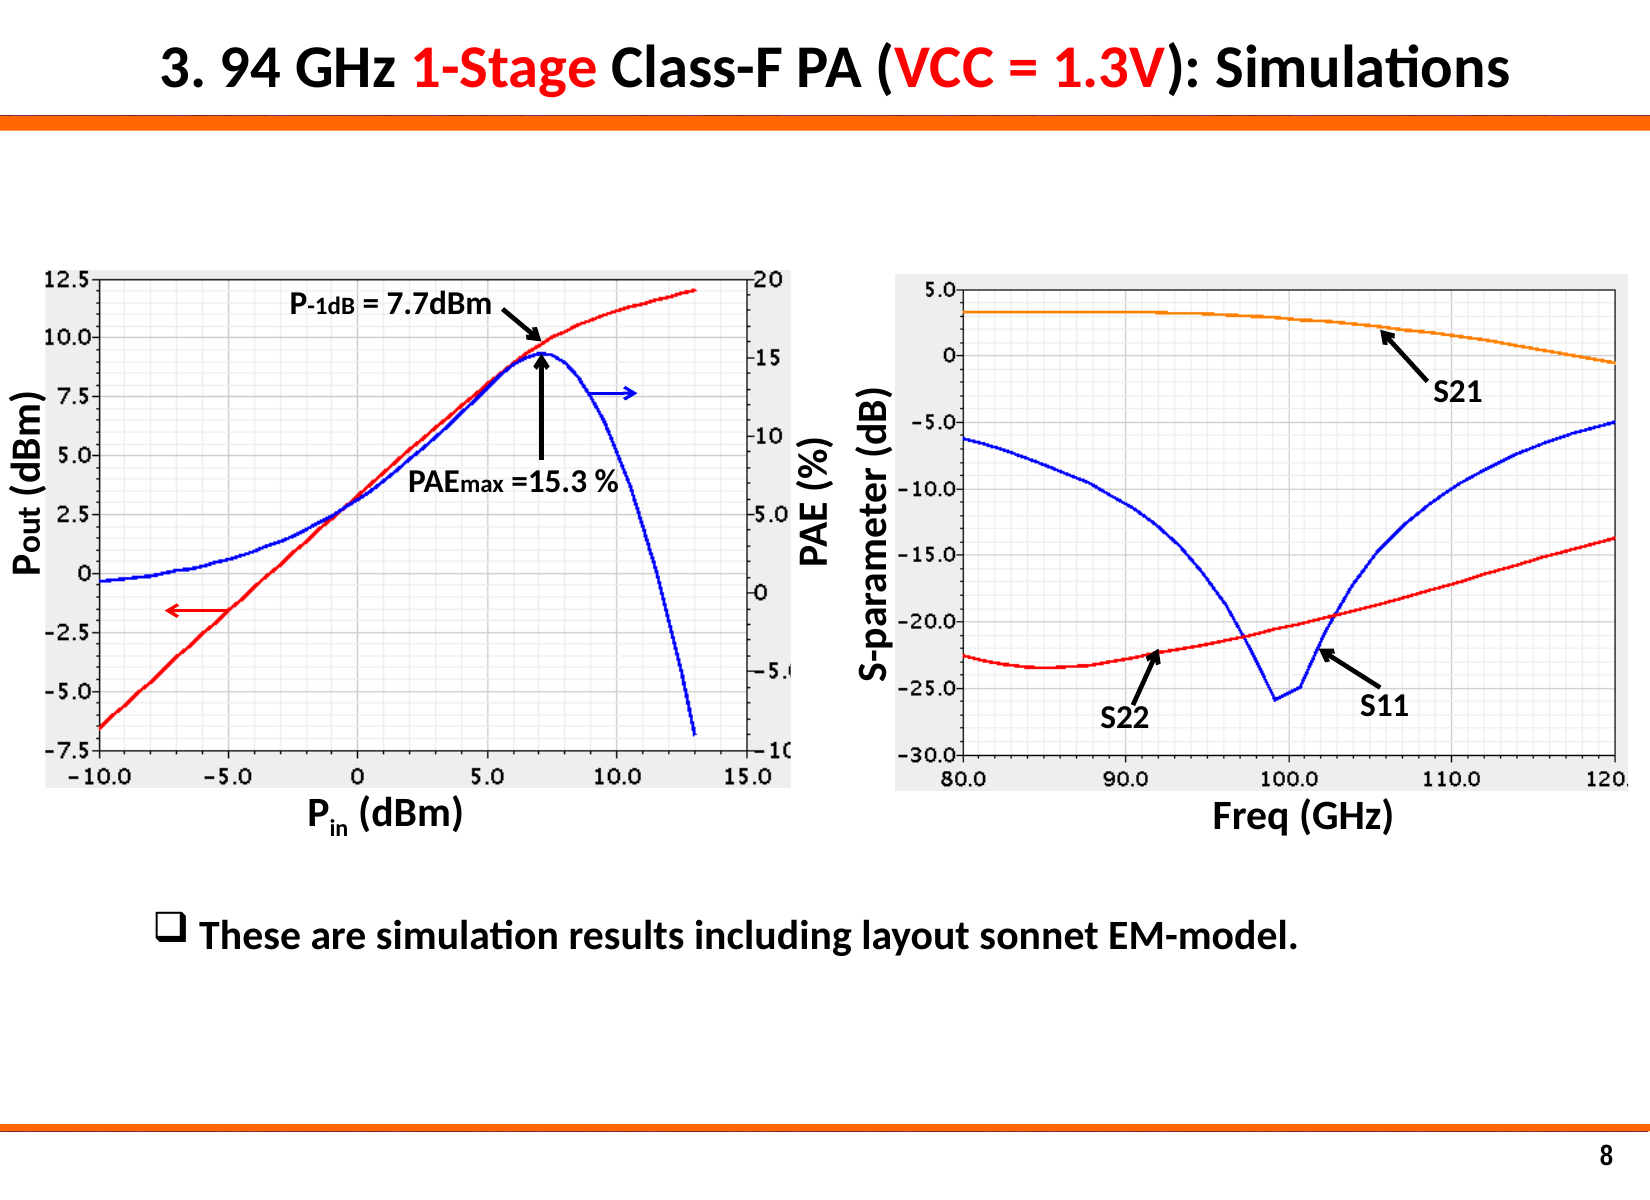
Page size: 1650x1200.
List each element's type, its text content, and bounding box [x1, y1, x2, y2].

text_box Pout (dBm) [0, 376, 40, 591]
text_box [1132, 648, 1159, 706]
picture [894, 274, 1629, 791]
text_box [1318, 648, 1381, 688]
title 3. 94 GHz 1-Stage Class-F PA (VCC = 1.3V): Simulations [136, 10, 1534, 116]
text_box PAE (%) [794, 421, 836, 582]
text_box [1379, 329, 1428, 382]
text_box Freq (GHz) [1197, 799, 1410, 845]
text_box 8 [1105, 1131, 1629, 1176]
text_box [502, 308, 542, 342]
text_box Pin (dBm) [292, 796, 479, 849]
text_box These are simulation results including layout sonnet EM-model. [137, 900, 1511, 966]
picture [45, 270, 791, 788]
text_box S-parameter (dB) [836, 371, 889, 698]
